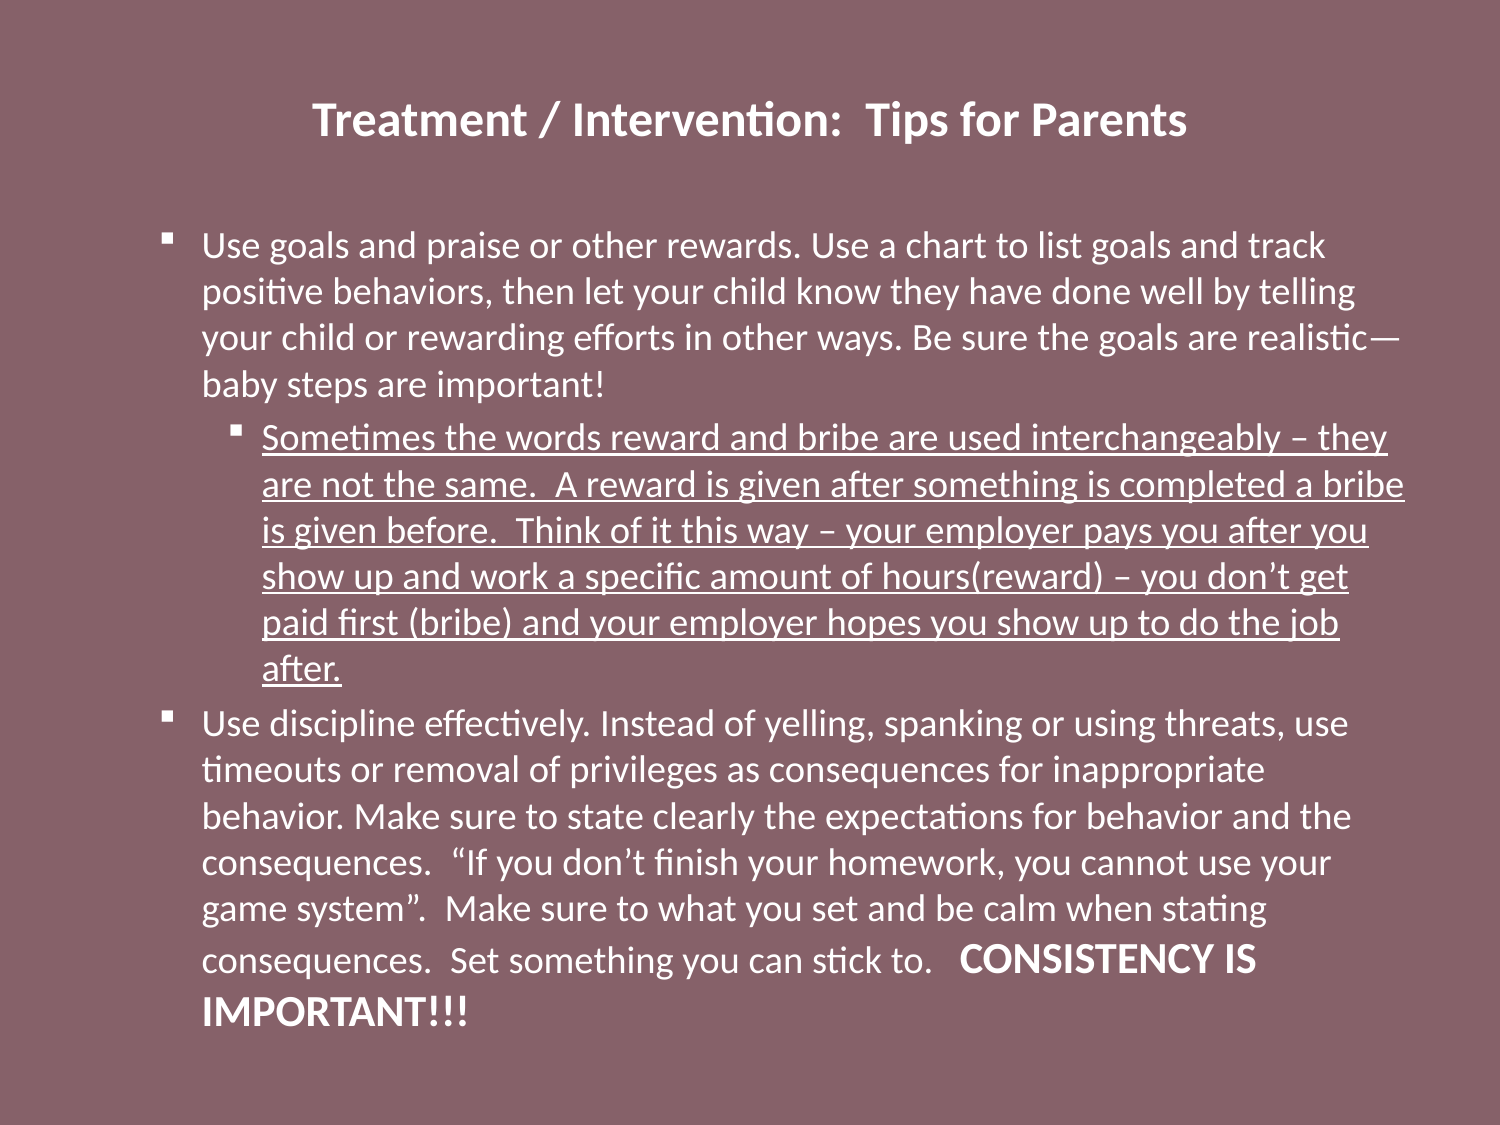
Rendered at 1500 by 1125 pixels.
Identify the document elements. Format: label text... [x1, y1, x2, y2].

list Use goals and praise or other rewards. Use a chart to list goals and track positive behaviors, then let your child know they have done well by telling your child or rewarding efforts in other ways. Be sure the goals are realistic—baby steps are important! Sometimes the words reward and bribe are used interchangeably – they are not the same. A reward is given after something is completed a bribe is given before. Think of it this way – your employer pays you after you show up and work a specific amount of hours(reward) – you don’t get paid first (bribe) and your employer hopes you show up to do the job after. Use discipline effectively. Instead of yelling, spanking or using threats, use timeouts or removal of privileges as consequences for inappropriate behavior. Make sure to state clearly the expectations for behavior and the consequences. “If you don’t finish your homework, you cannot use your game system”. Make sure to what you set and be calm when stating consequences. Set something you can stick to. CONSISTENCY IS IMPORTANT!!! [75, 212, 1425, 1050]
title Treatment / Intervention: Tips for Parents [75, 45, 1425, 188]
